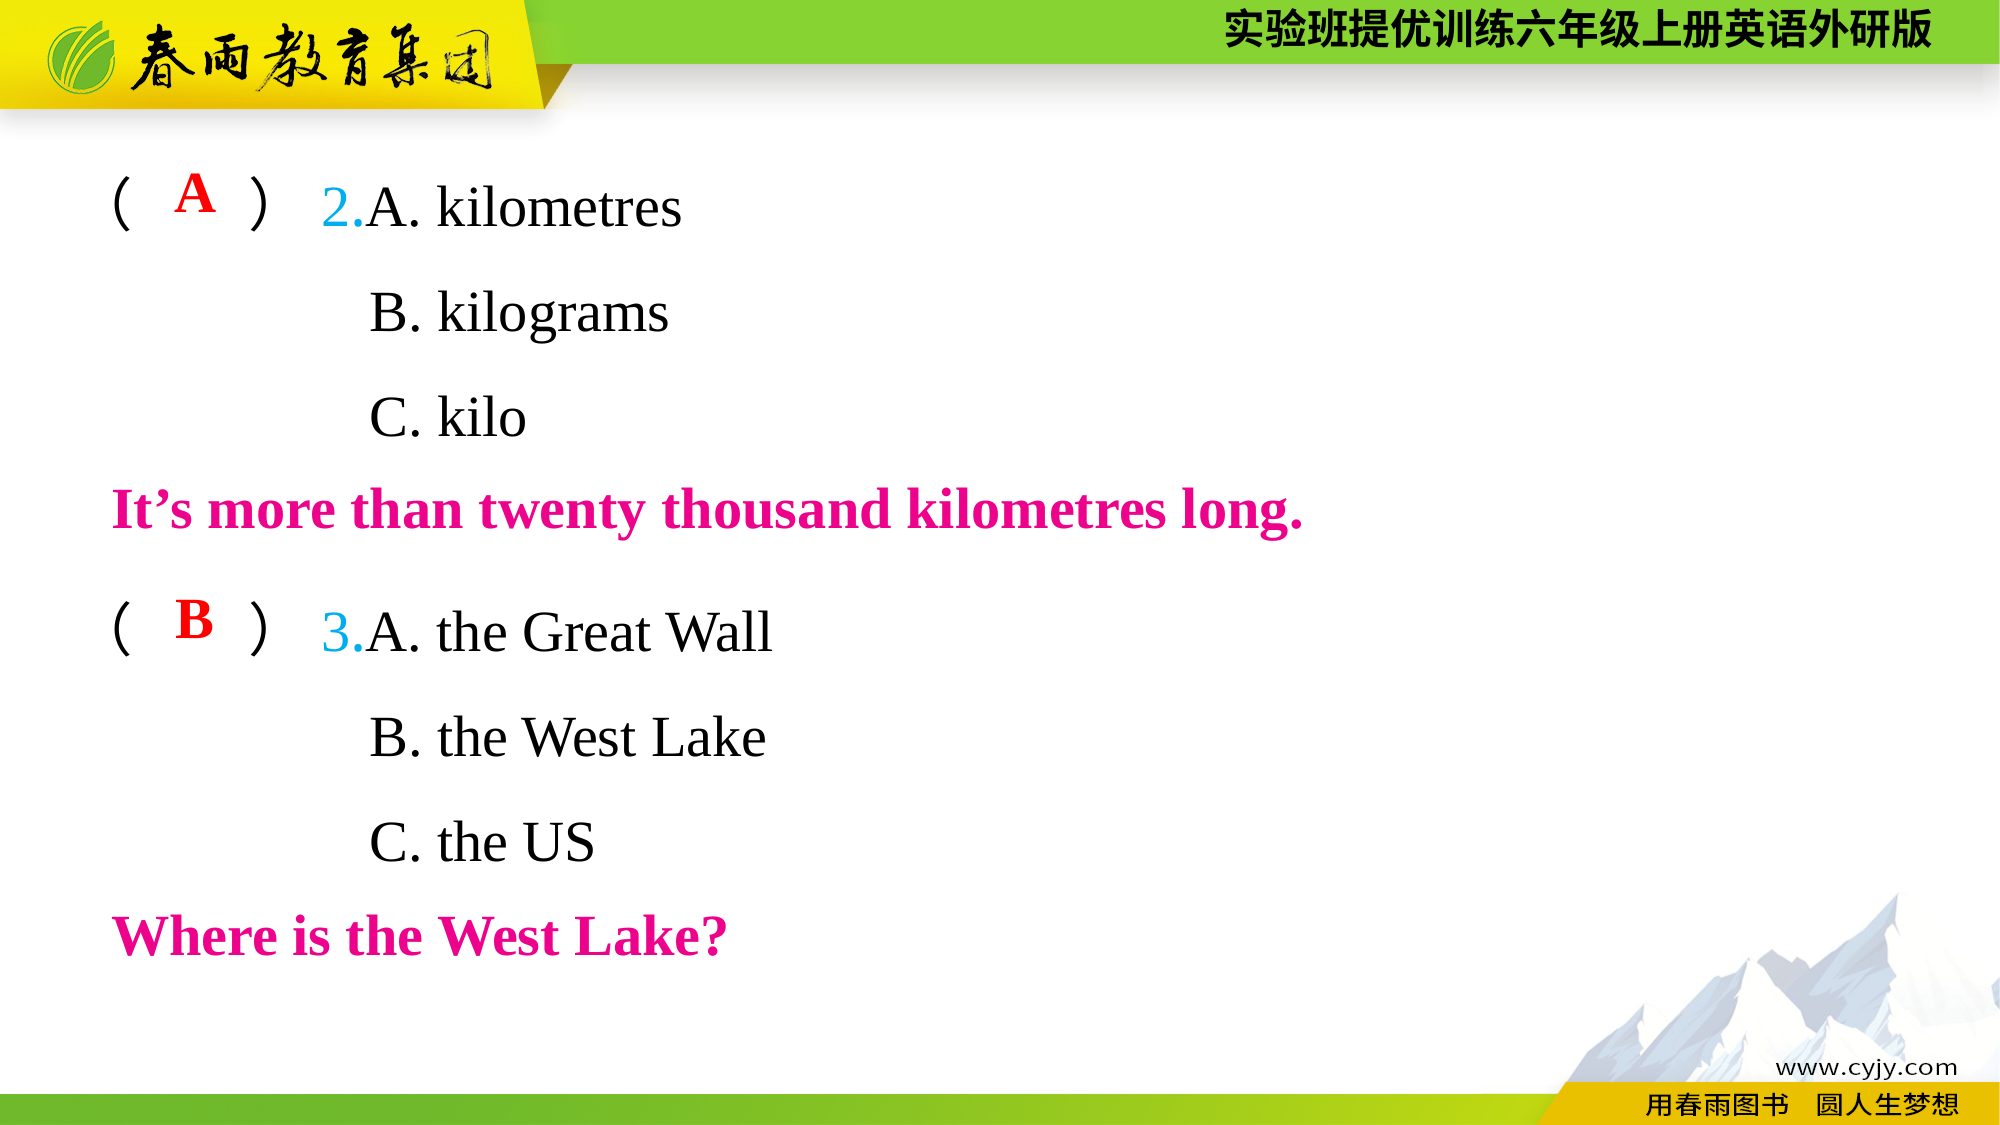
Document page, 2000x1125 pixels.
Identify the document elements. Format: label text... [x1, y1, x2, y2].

list （ ）2.A. kilometres B. kilograms C. kilo [59, 125, 1944, 446]
text_box （ ）3.A. the Great Wall B. the West Lake C. the US [59, 550, 1944, 881]
text_box Where is the West Lake? [96, 854, 1944, 975]
picture [0, 0, 2000, 1125]
text_box A [159, 146, 232, 232]
text_box It’s more than twenty thousand kilometres long. [96, 428, 1944, 549]
text_box B [160, 572, 244, 658]
